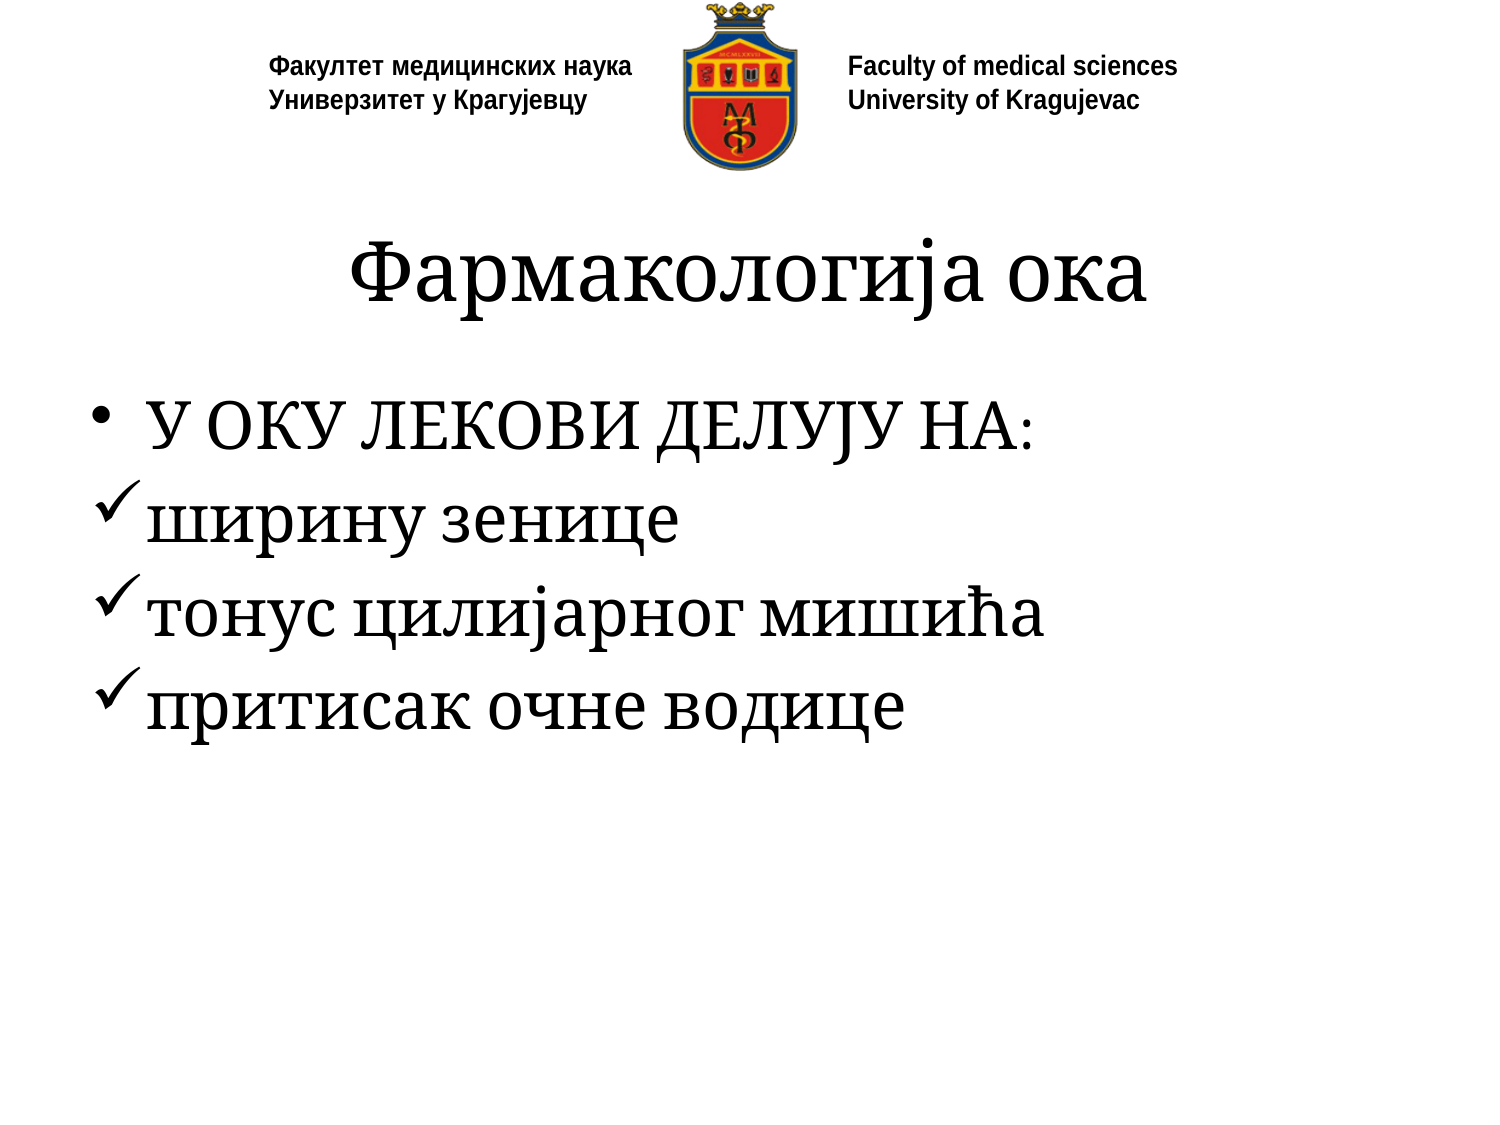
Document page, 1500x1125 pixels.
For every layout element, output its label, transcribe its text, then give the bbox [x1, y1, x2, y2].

list У ОКУ ЛЕКОВИ ДЕЛУЈУ НА: ширину зенице тонус цилијарног мишића притисак очне водице [74, 374, 1426, 1118]
title Фармакологија ока [74, 173, 1426, 362]
